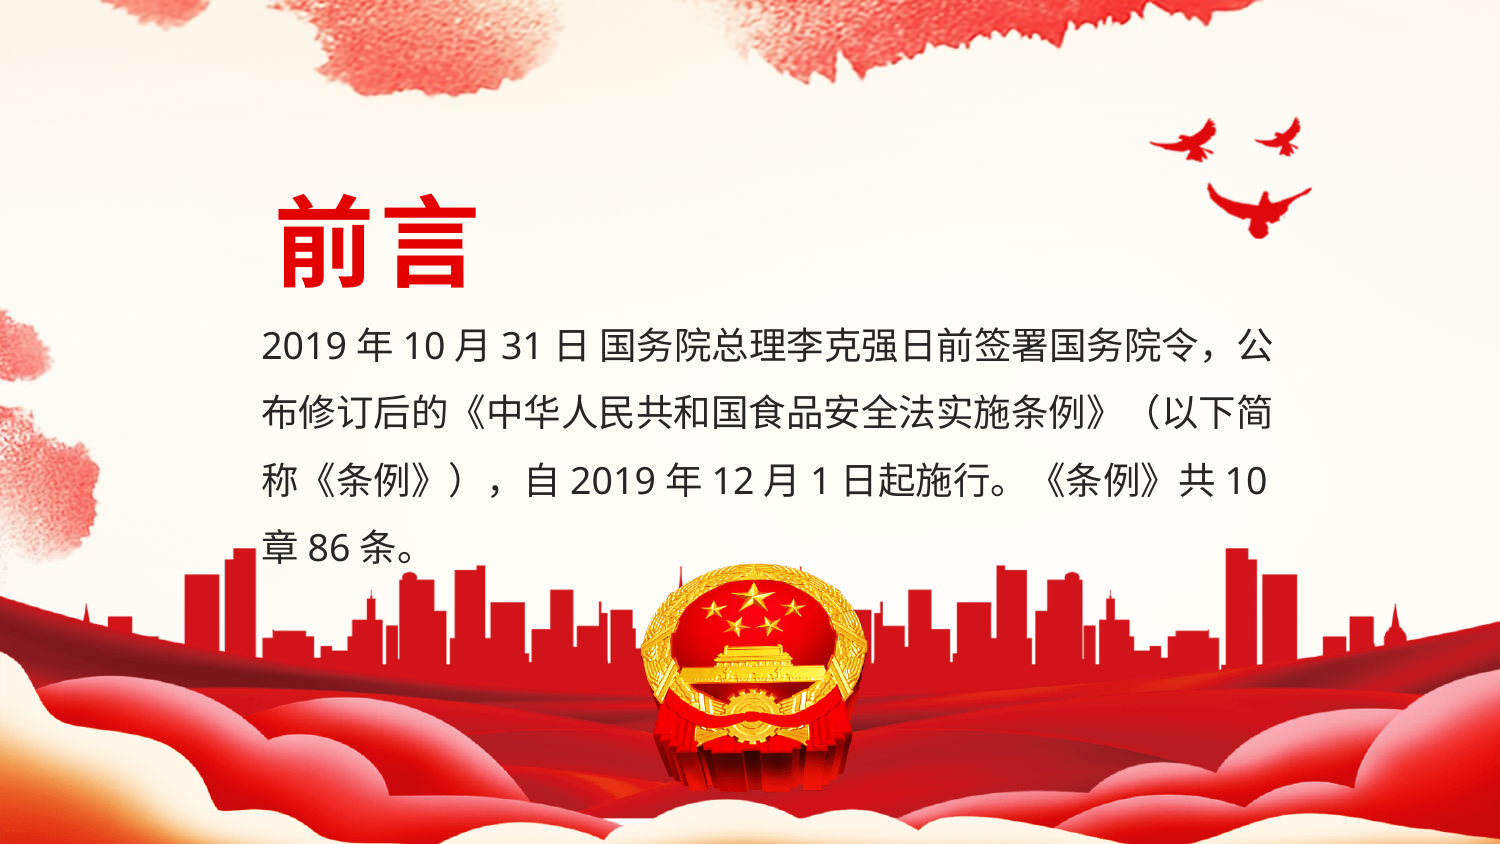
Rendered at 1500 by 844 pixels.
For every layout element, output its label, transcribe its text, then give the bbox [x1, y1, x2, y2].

text_box 2019年10月31日 国务院总理李克强日前签署国务院令，公布修订后的《中华人民共和国食品安全法实施条例》（以下简称《条例》），自2019年12月1日起施行。《条例》共10章86条。 [249, 293, 1313, 490]
text_box 前言 [259, 171, 496, 307]
picture [0, 0, 1500, 844]
